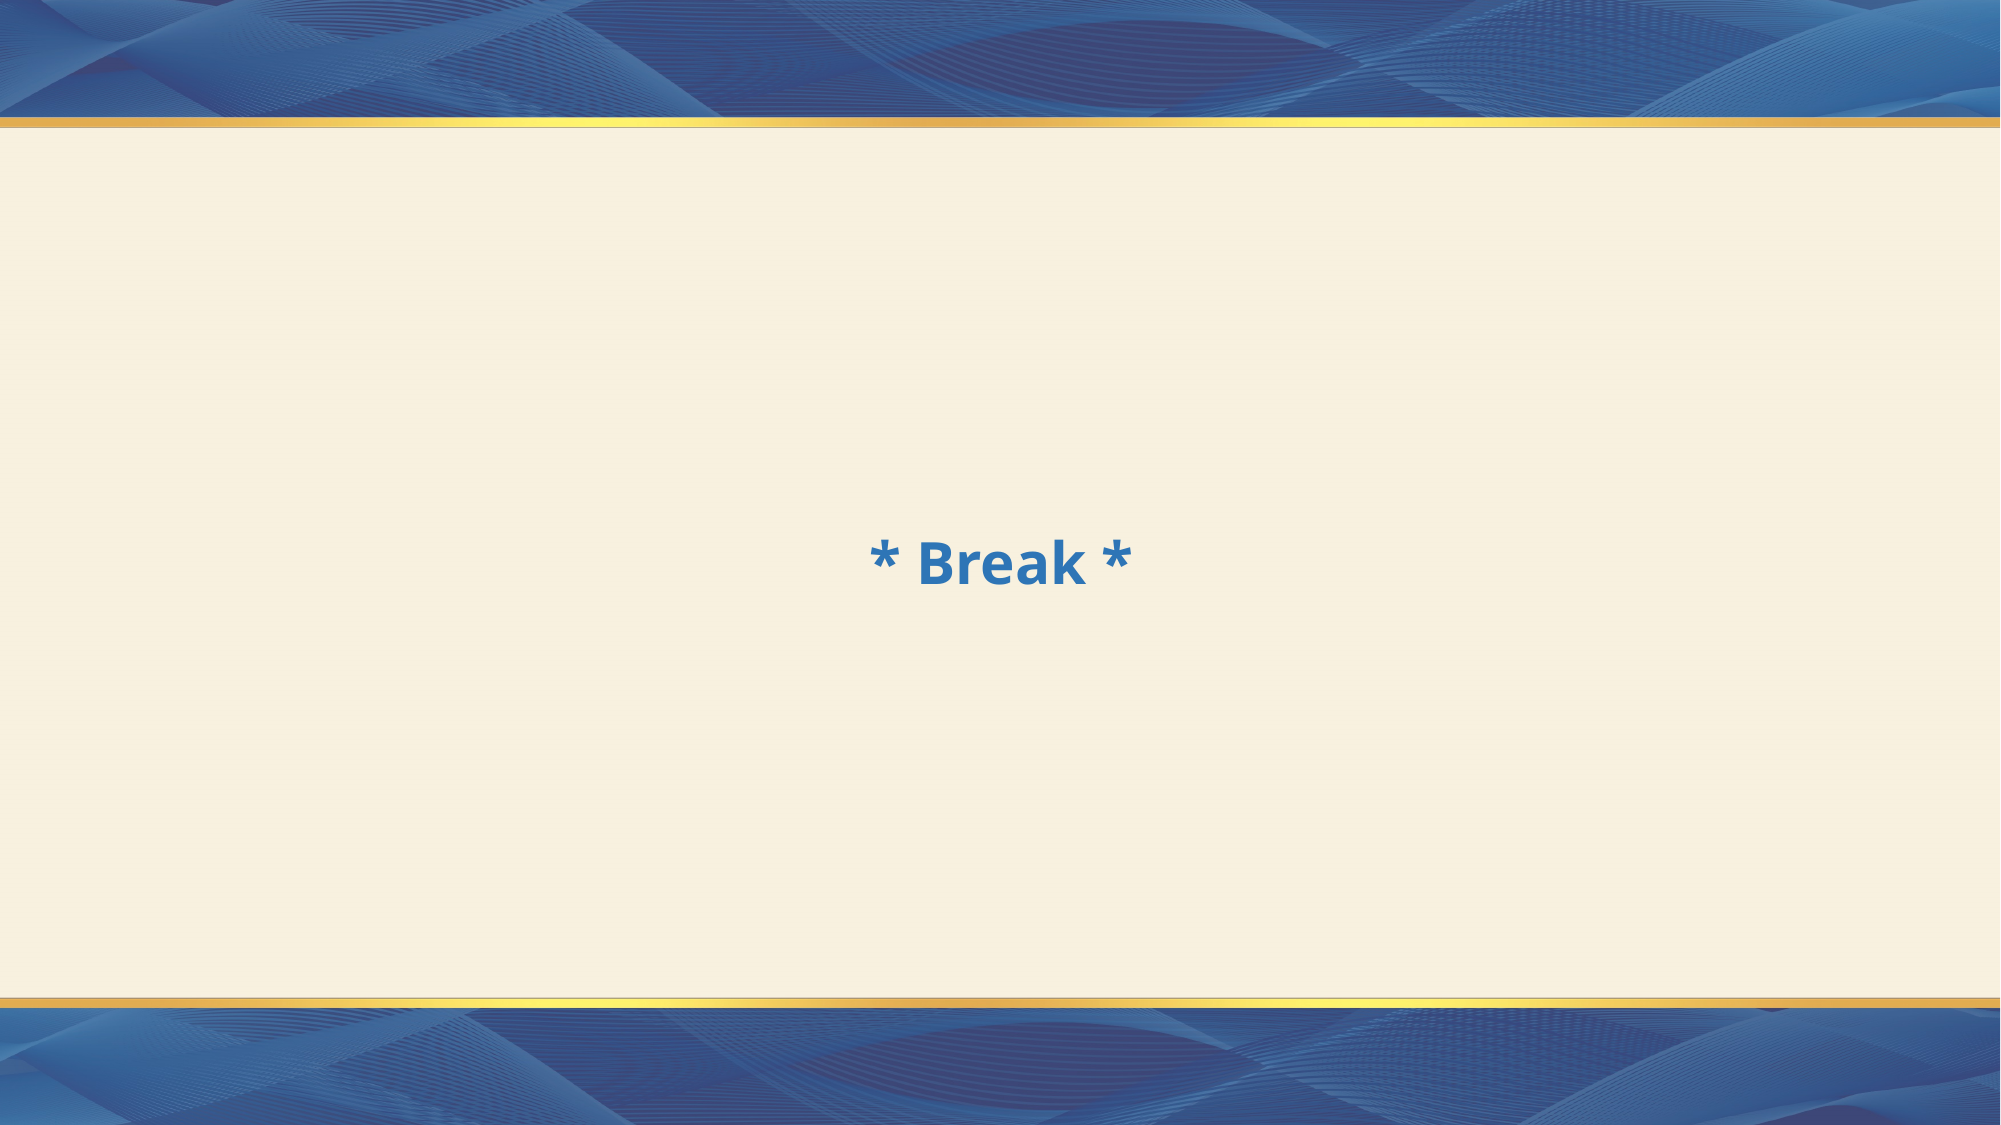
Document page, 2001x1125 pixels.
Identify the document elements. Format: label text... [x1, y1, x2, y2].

list * Break * [101, 185, 1902, 936]
picture [0, 0, 2001, 1125]
